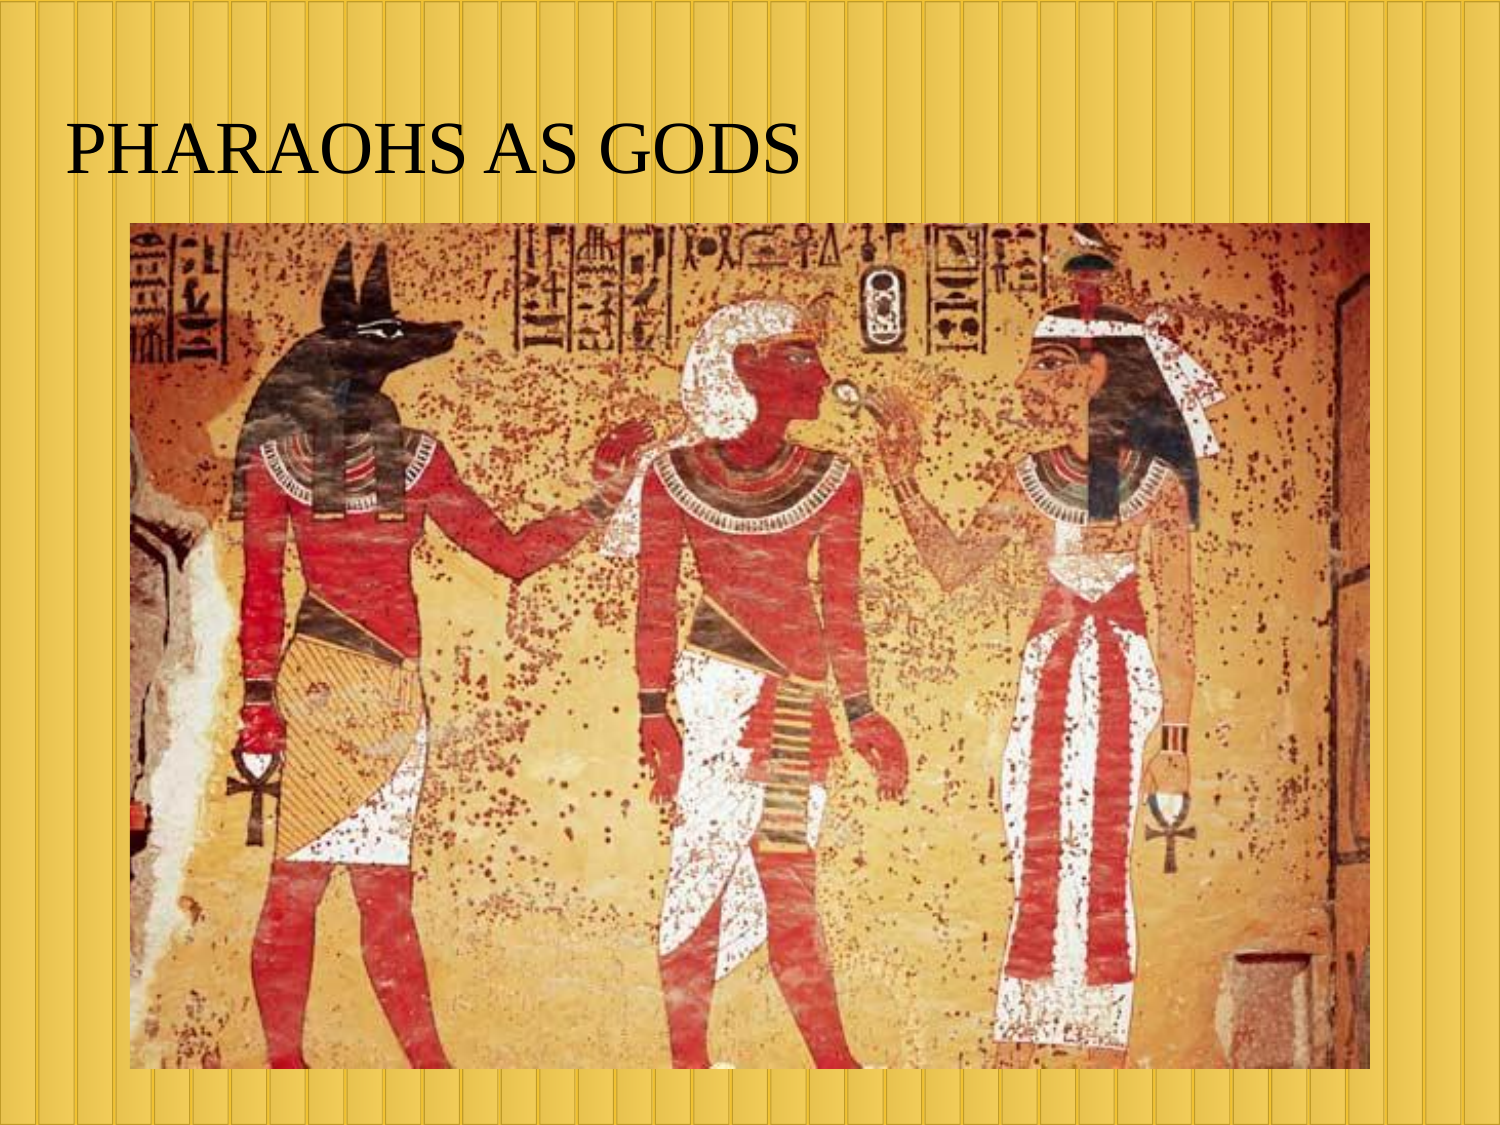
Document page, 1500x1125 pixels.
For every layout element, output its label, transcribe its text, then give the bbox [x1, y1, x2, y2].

title Pharaohs as gods [50, 42, 1475, 246]
text_box [129, 223, 1370, 1069]
